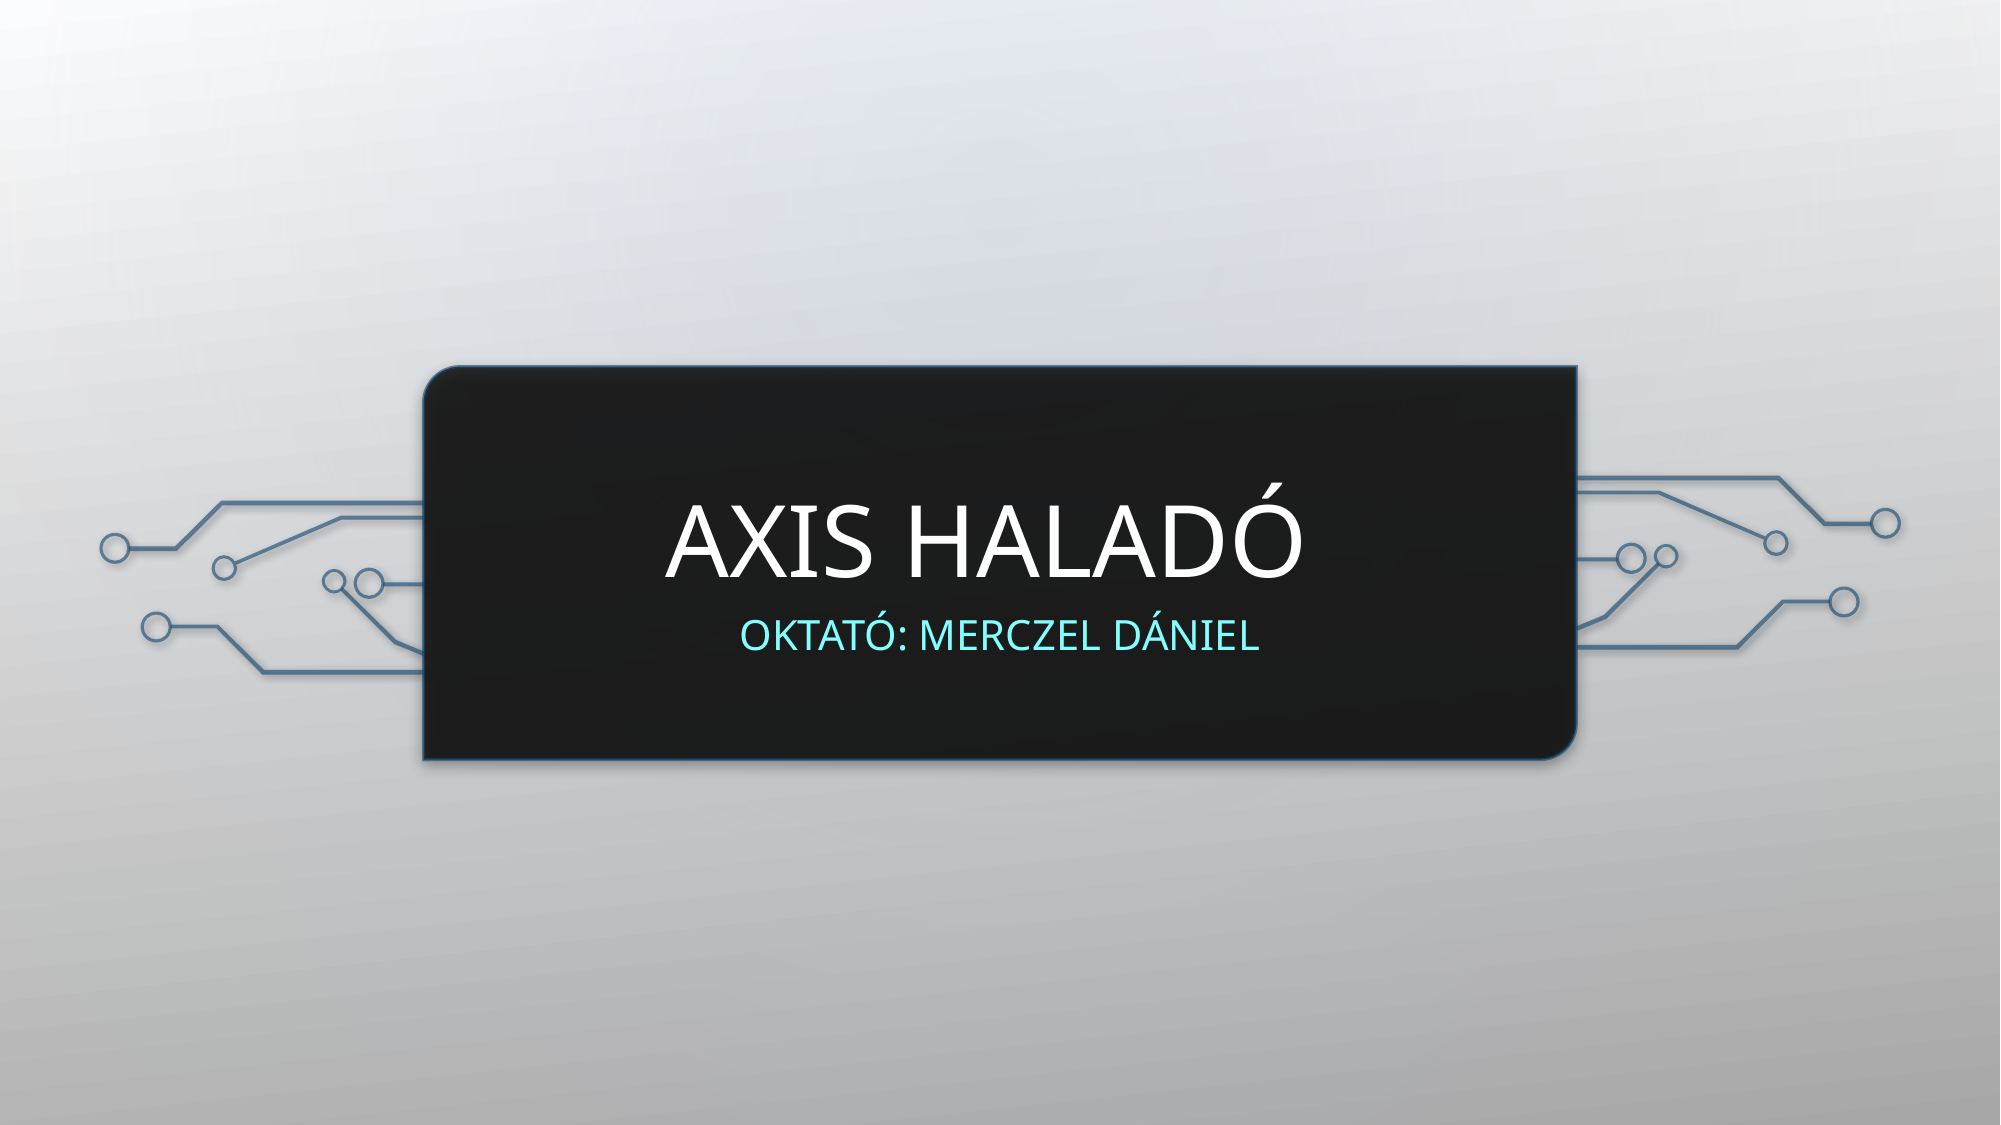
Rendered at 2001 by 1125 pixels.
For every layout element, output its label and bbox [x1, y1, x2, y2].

text_box [0, 0, 2000, 1125]
text_box [99, 475, 1902, 675]
